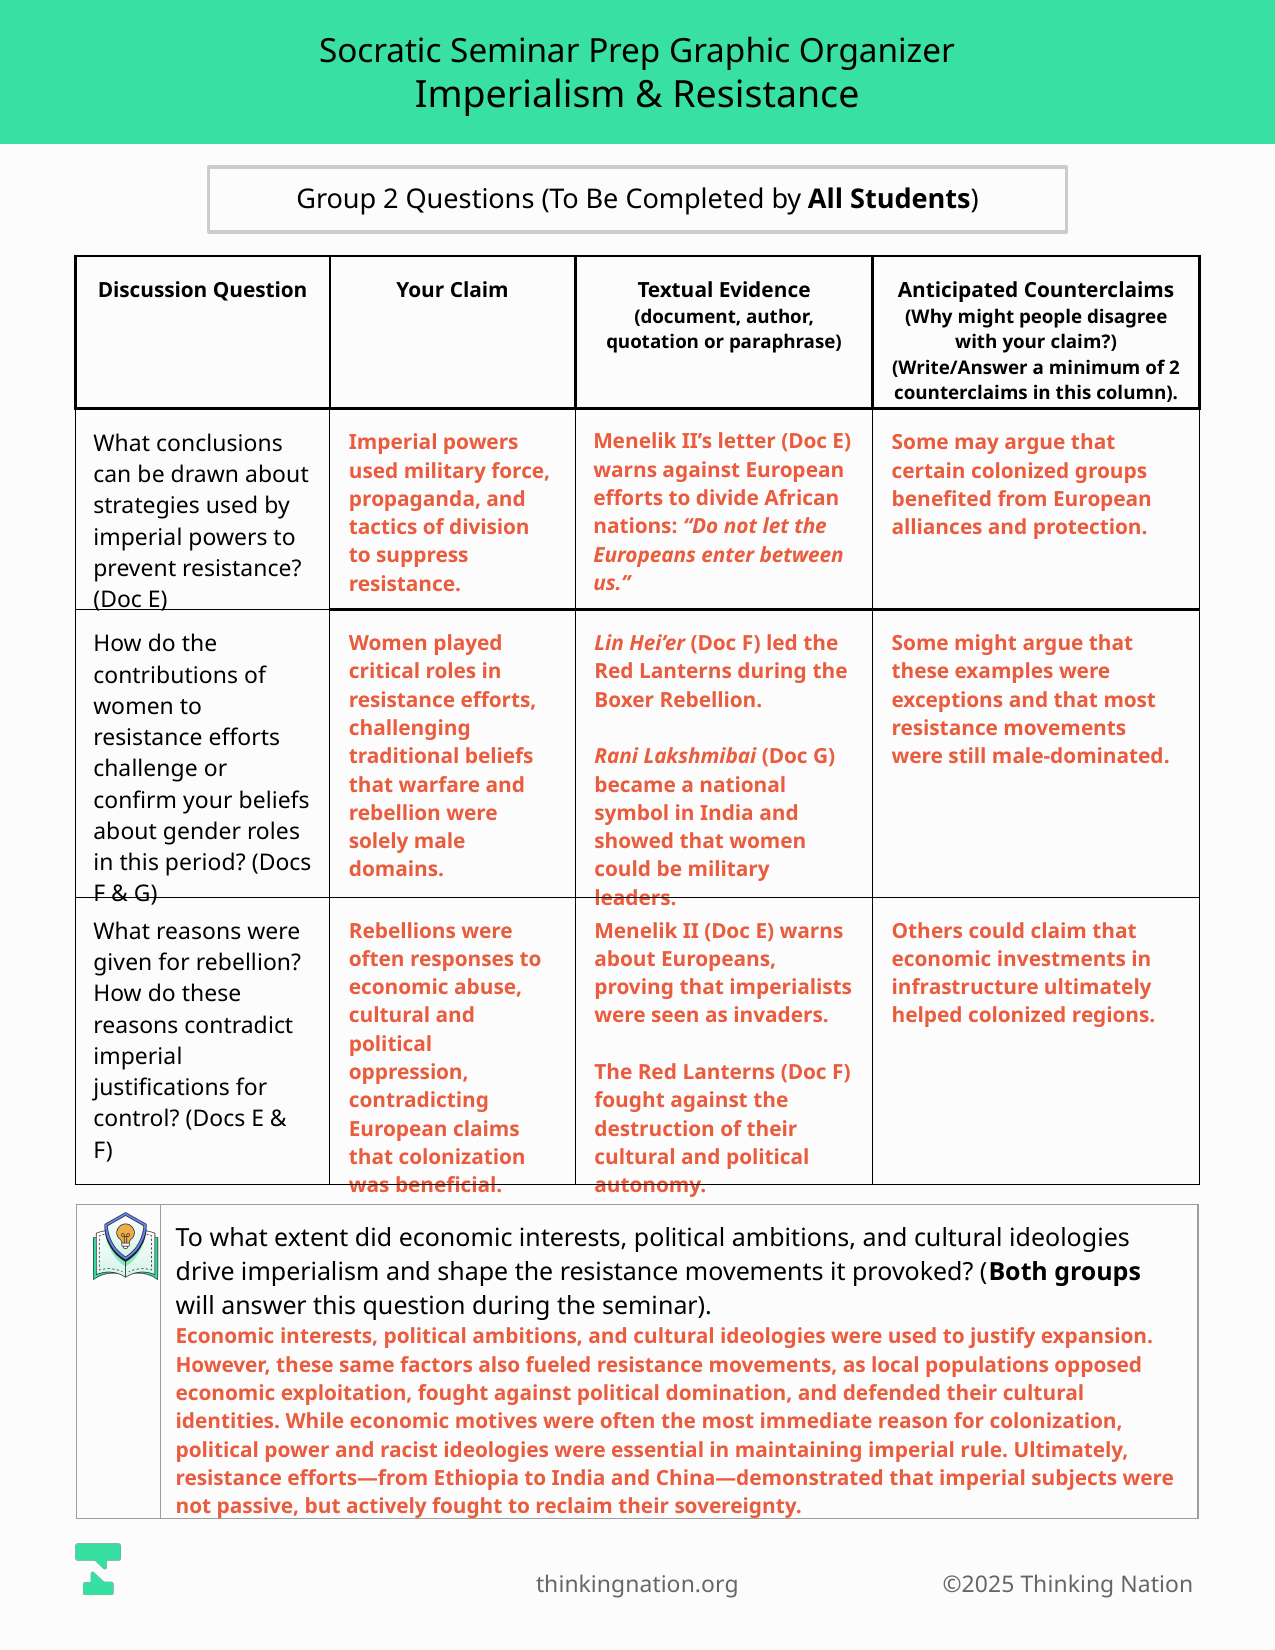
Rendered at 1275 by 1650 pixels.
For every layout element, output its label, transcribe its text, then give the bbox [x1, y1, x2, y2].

table_cell What reasons were given for rebellion? How do these reasons contradict imperial justifications for control? (Docs E & F) [76, 898, 329, 1184]
text_box thinkingnation.org [486, 1553, 789, 1605]
table_cell Lin Hei’er (Doc F) led the Red Lanterns during the Boxer Rebellion. Rani Lakshmibai (Doc G) became a national symbol in India and showed that women could be military leaders. [576, 611, 872, 897]
table_cell Women played critical roles in resistance efforts, challenging traditional beliefs that warfare and rebellion were solely male domains. [330, 611, 575, 897]
table_cell Some may argue that certain colonized groups benefited from European alliances and protection. [873, 410, 1199, 608]
table_cell Menelik II’s letter (Doc E) warns against European efforts to divide African nations: “Do not let the Europeans enter between us.” [576, 410, 872, 608]
picture [83, 1204, 168, 1289]
table_cell Rebellions were often responses to economic abuse, cultural and political oppression, contradicting European claims that colonization was beneficial. [330, 898, 575, 1184]
table_header Discussion Question [77, 257, 329, 407]
table_cell How do the contributions of women to resistance efforts challenge or confirm your beliefs about gender roles in this period? (Docs F & G) [76, 610, 329, 897]
table_header Anticipated Counterclaims (Why might people disagree with your claim?) (Write/Answer a minimum of 2 counterclaims in this column). [874, 257, 1198, 407]
table_cell Others could claim that economic investments in infrastructure ultimately helped colonized regions. [873, 898, 1199, 1184]
table_header Textual Evidence (document, author, quotation or paraphrase) [577, 257, 871, 407]
table_cell Some might argue that these examples were exceptions and that most resistance movements were still male-dominated. [873, 611, 1199, 897]
table_header Your Claim [331, 257, 574, 407]
picture [62, 1533, 134, 1605]
table_header [77, 1205, 160, 1518]
table_header To what extent did economic interests, political ambitions, and cultural ideologies drive imperialism and shape the resistance movements it provoked? (Both groups will answer this question during the seminar). Economic interests, political ambitions, and cultural ideologies were used to justify expansion. However, these same factors also fueled resistance movements, as local populations opposed economic exploitation, fought against political domination, and defended their cultural identities. While economic motives were often the most immediate reason for colonization, political power and racist ideologies were essential in maintaining imperial rule. Ultimately, resistance efforts—from Ethiopia to India and China—demonstrated that imperial subjects were not passive, but actively fought to reclaim their sovereignty. [161, 1205, 1197, 1518]
table_cell What conclusions can be drawn about strategies used by imperial powers to prevent resistance? (Doc E) [76, 410, 329, 609]
text_box Socratic Seminar Prep Graphic Organizer Imperialism & Resistance [0, 0, 1275, 144]
text_box ©2025 Thinking Nation [907, 1553, 1210, 1605]
text_box Group 2 Questions (To Be Completed by All Students) [208, 166, 1067, 233]
table_cell Imperial powers used military force, propaganda, and tactics of division to suppress resistance. [330, 410, 575, 608]
table_cell Menelik II (Doc E) warns about Europeans, proving that imperialists were seen as invaders. The Red Lanterns (Doc F) fought against the destruction of their cultural and political autonomy. [576, 898, 872, 1184]
